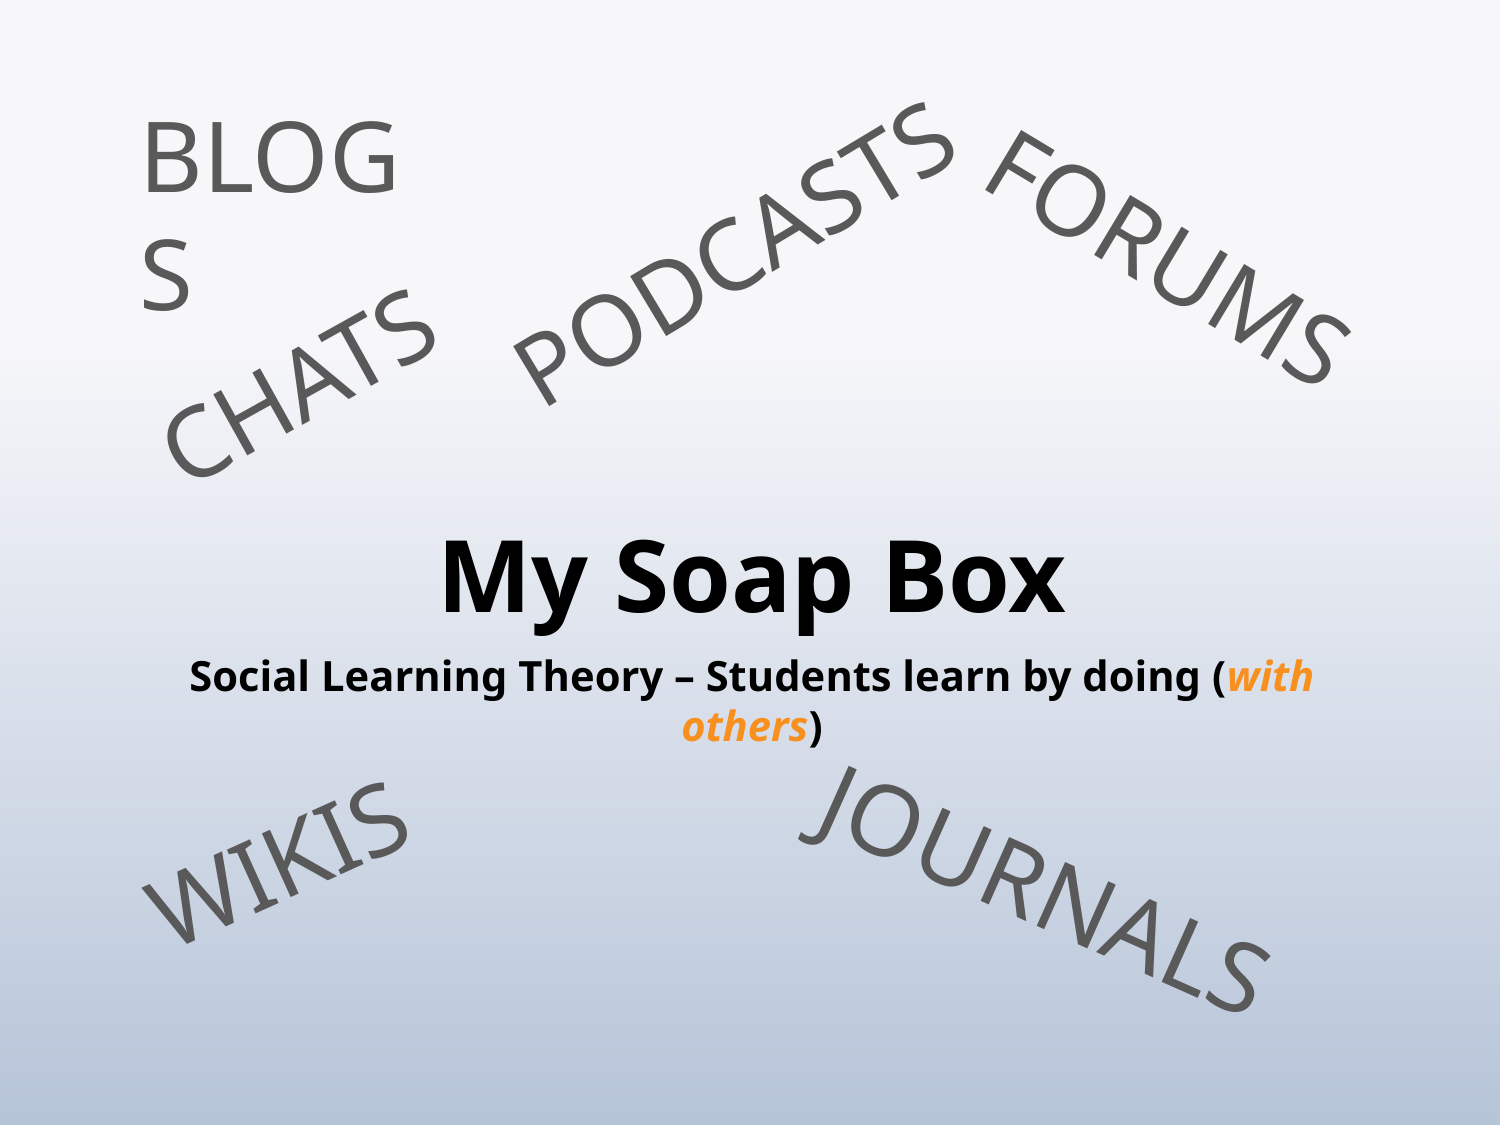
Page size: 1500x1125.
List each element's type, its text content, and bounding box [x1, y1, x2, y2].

text_box BLOGS [125, 87, 463, 338]
text_box FORUMS [950, 122, 1426, 446]
text_box CHATS [120, 186, 564, 522]
text_box PODCASTS [474, 0, 1090, 442]
title My Soap Box [110, 397, 1394, 640]
list Social Learning Theory – Students learn by doing (with others) [110, 641, 1394, 733]
text_box JOURNALS [788, 724, 1311, 1054]
text_box WIKIS [112, 724, 475, 984]
